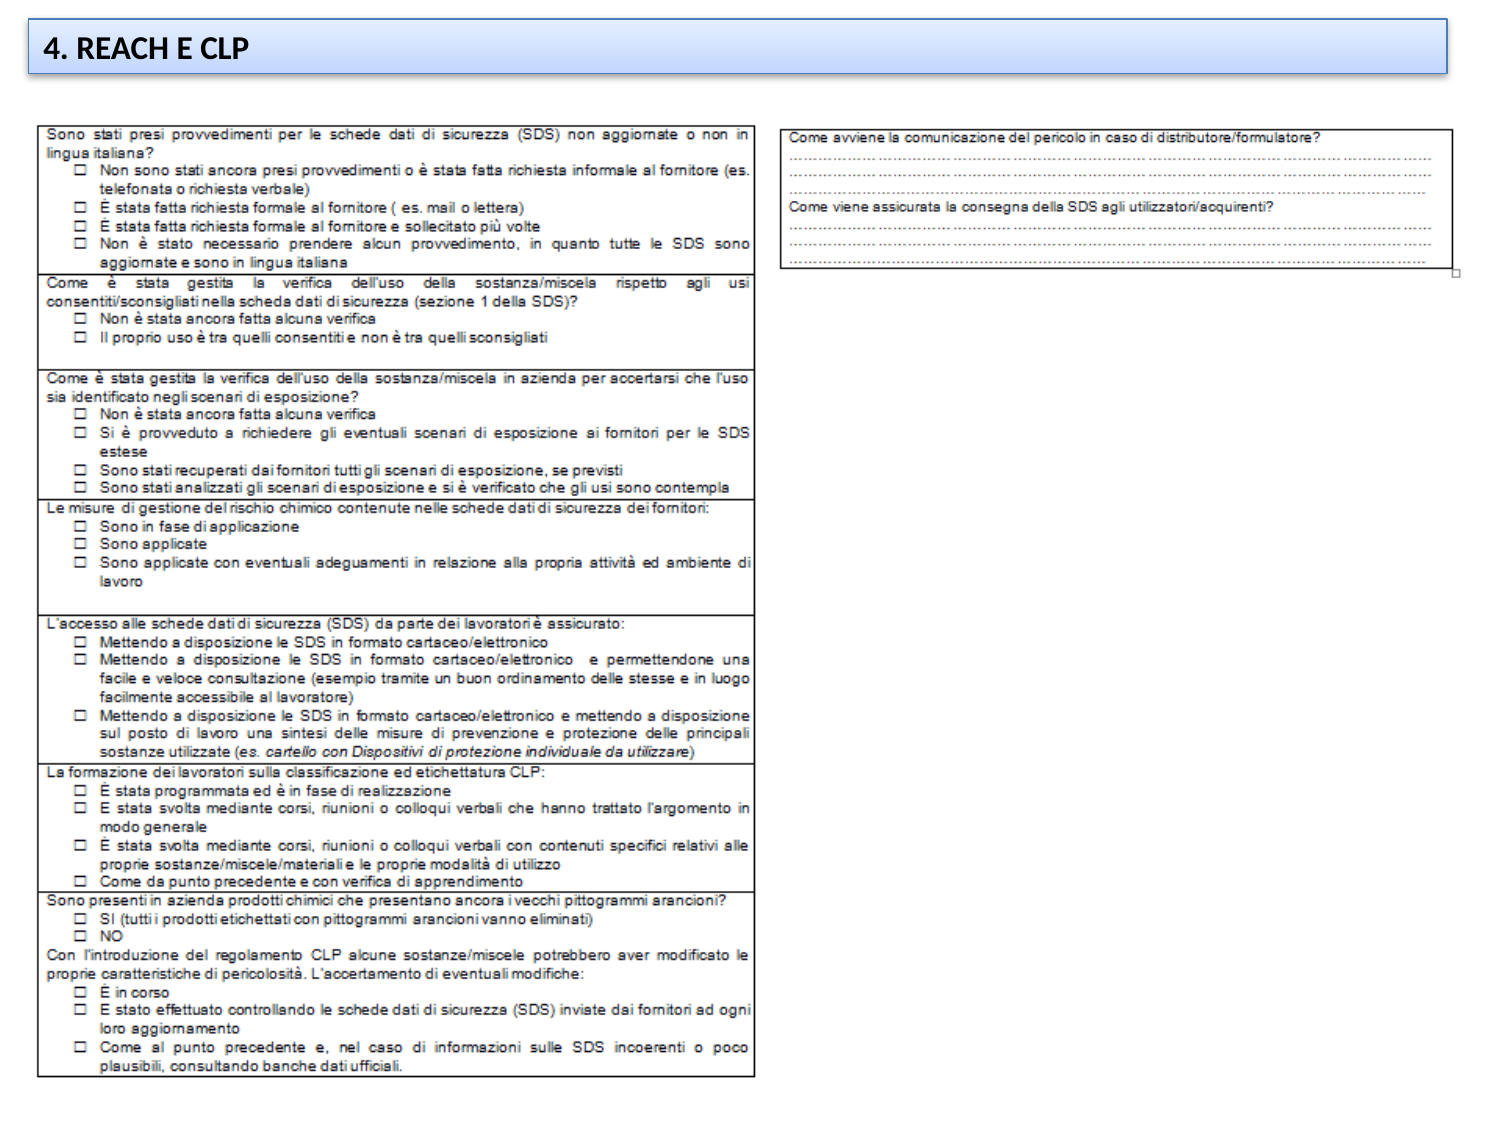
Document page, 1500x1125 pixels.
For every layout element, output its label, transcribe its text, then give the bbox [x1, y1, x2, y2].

picture [28, 113, 1471, 1088]
text_box 4. REACH E CLP [28, 18, 1448, 74]
